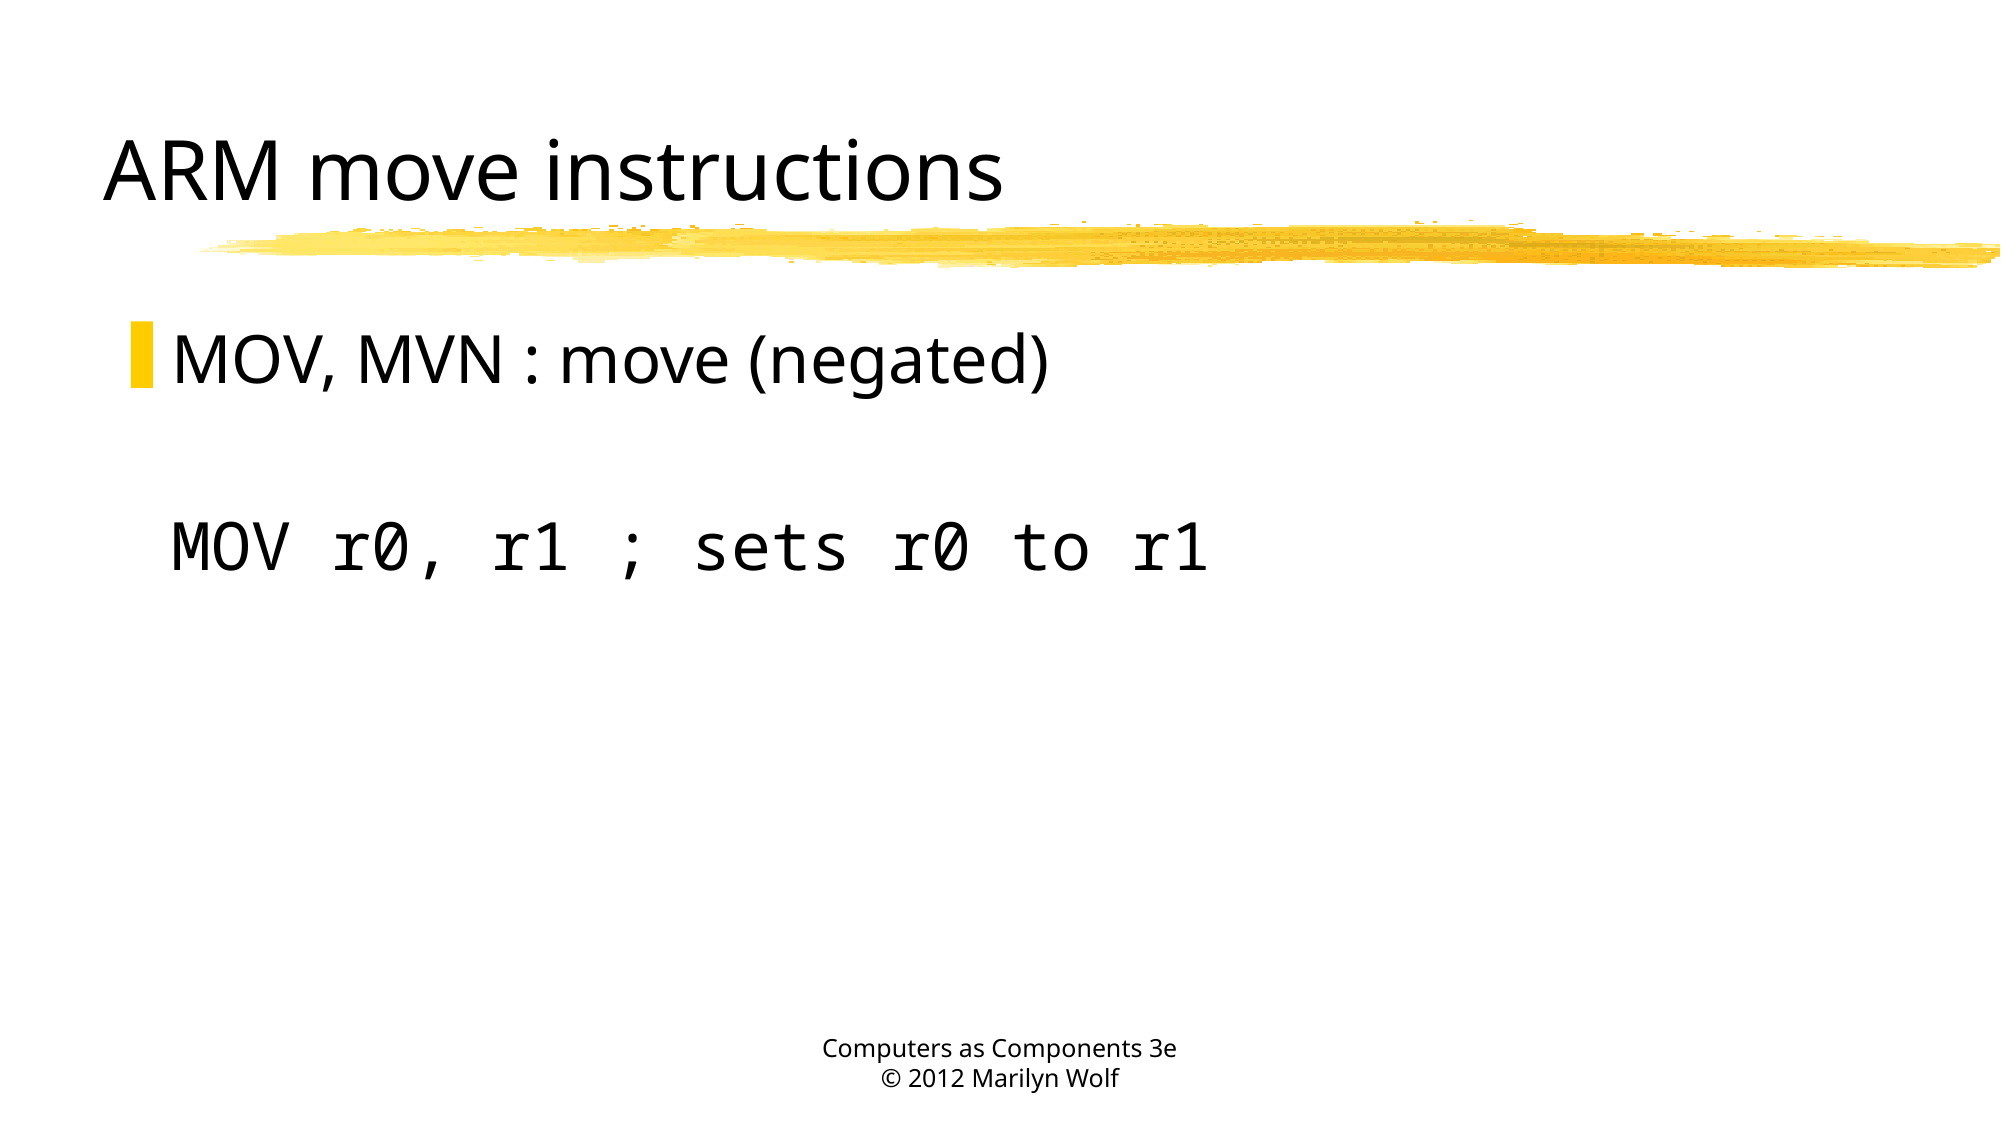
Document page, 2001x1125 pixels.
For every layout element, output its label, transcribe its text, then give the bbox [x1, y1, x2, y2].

title ARM move instructions [88, 37, 1790, 226]
picture [200, 215, 2000, 279]
list MOV, MVN : move (negated) MOV r0, r1 ; sets r0 to r1 [99, 309, 1890, 994]
